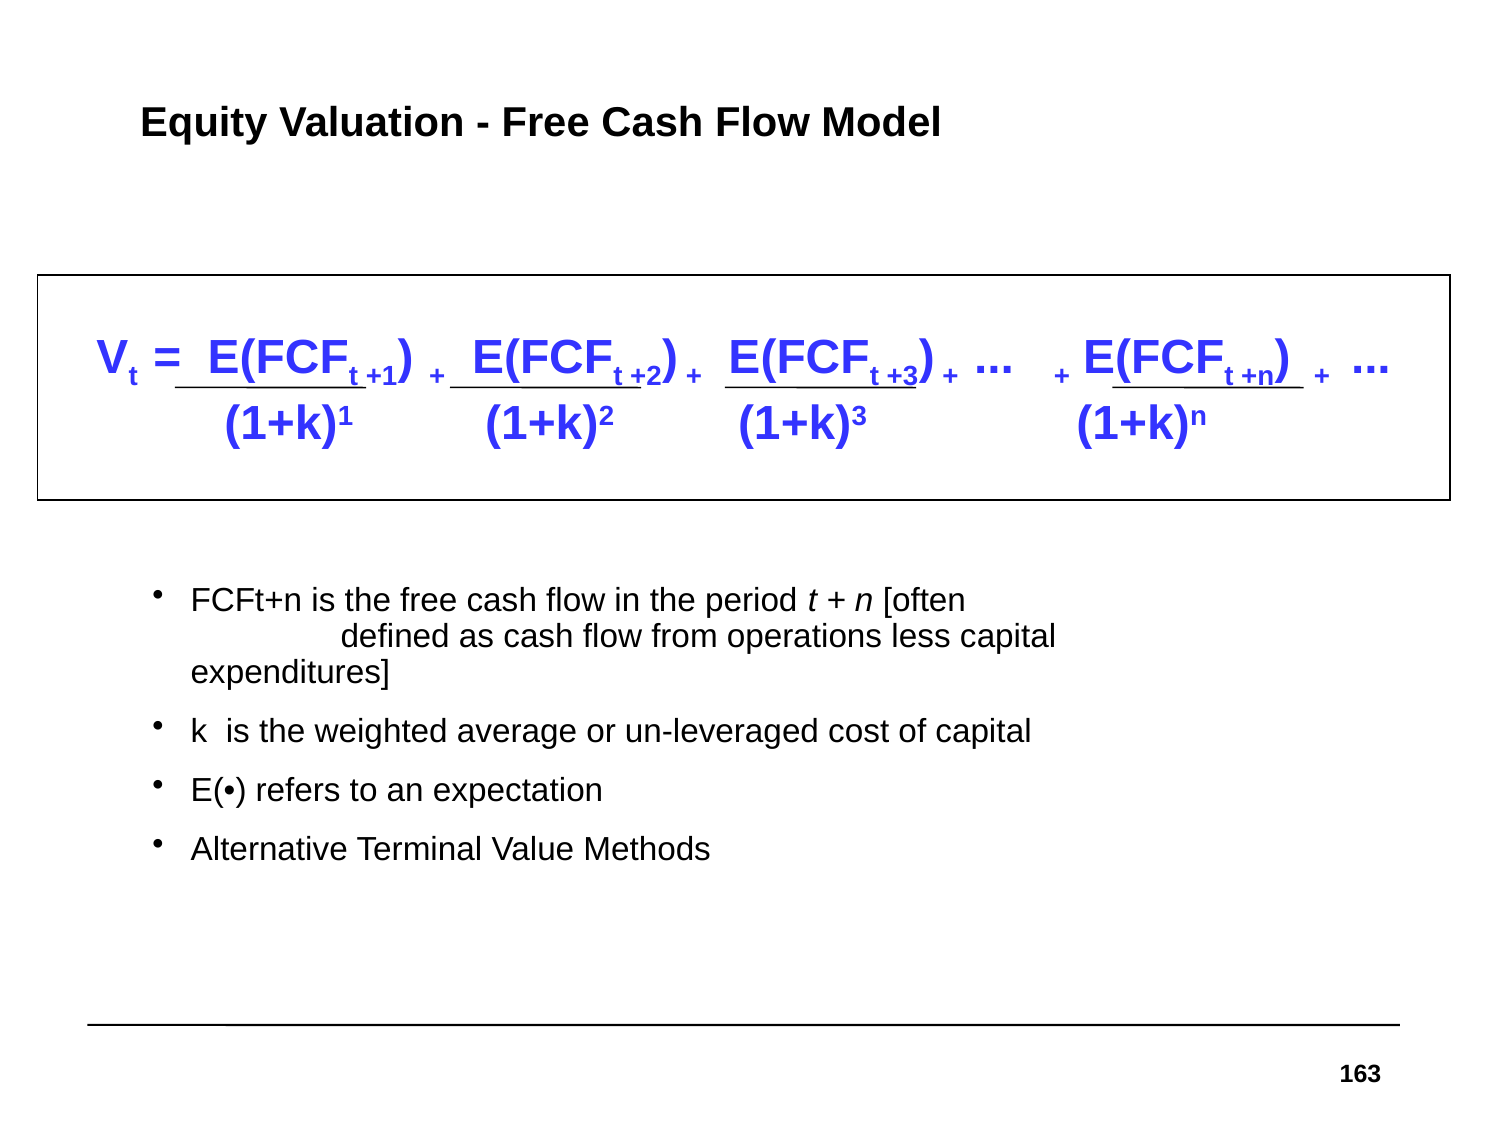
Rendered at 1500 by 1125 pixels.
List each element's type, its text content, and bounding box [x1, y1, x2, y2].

title Equity Valuation - Free Cash Flow Model [125, 87, 1375, 225]
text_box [37, 274, 1451, 501]
list FCFt+n is the free cash flow in the period t + n [often defined as cash flow from operations less capital expenditures] k is the weighted average or un-leveraged cost of capital E(•) refers to an expectation Alternative Terminal Value Methods [137, 575, 1300, 900]
